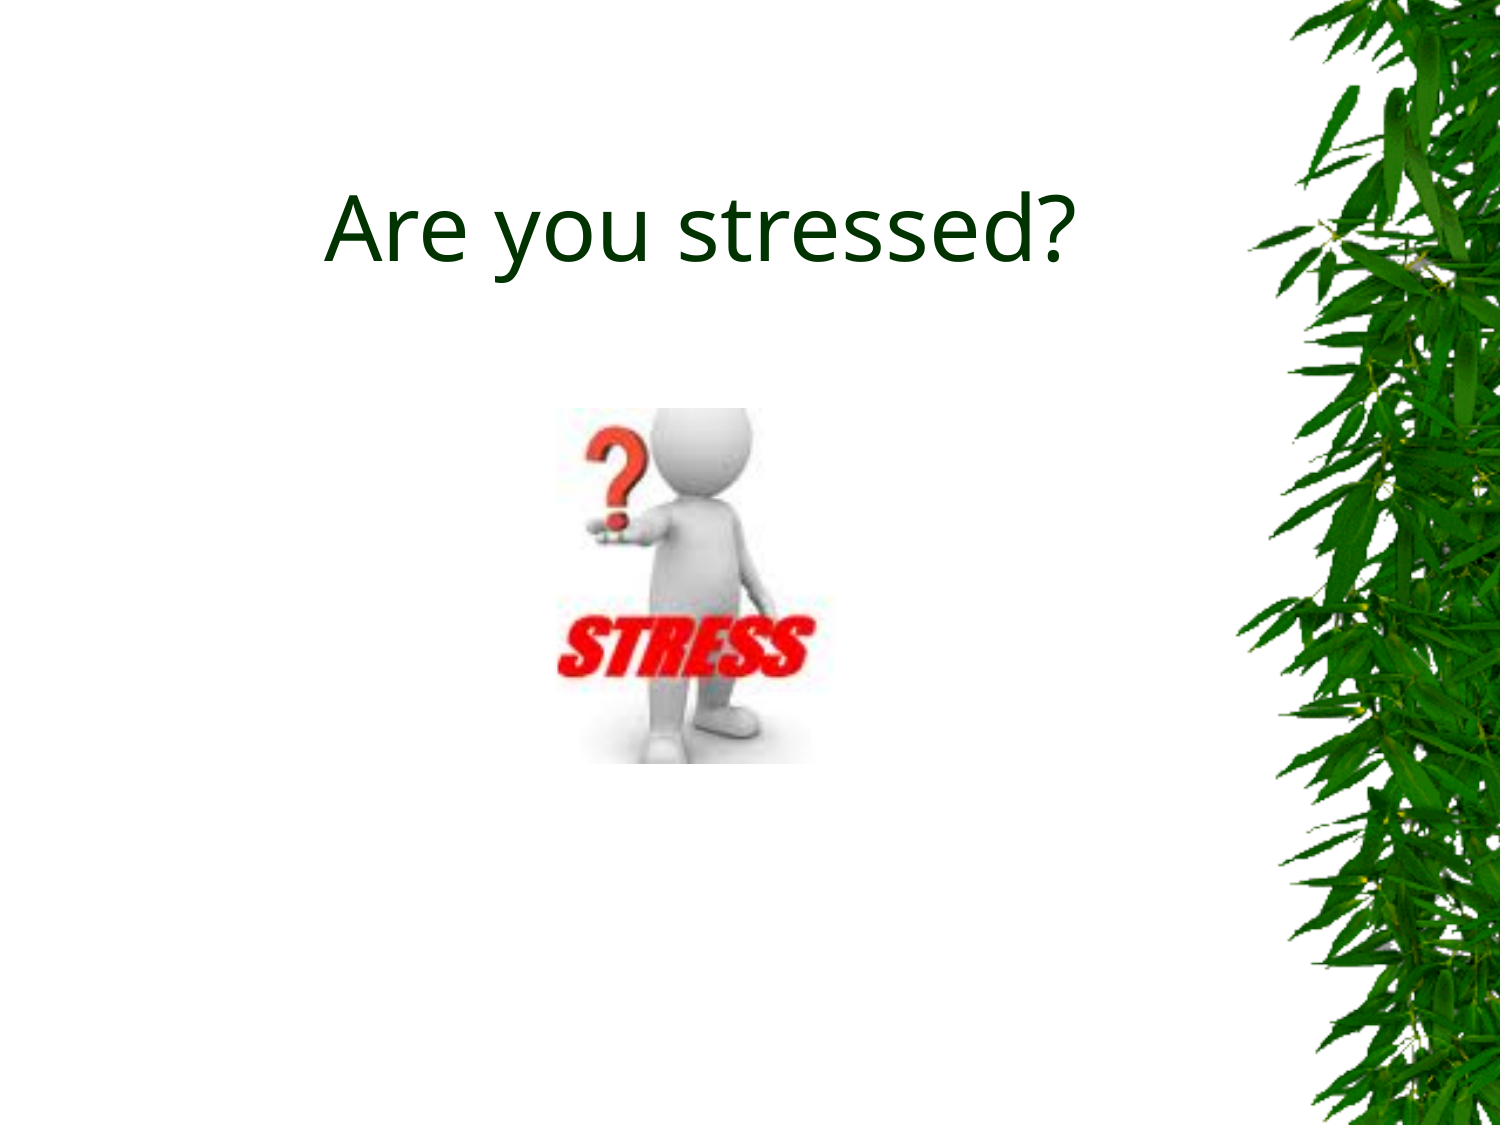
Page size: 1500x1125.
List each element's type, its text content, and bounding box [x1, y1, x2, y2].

title Are you stressed? [88, 160, 1314, 288]
picture [513, 408, 857, 764]
picture [1206, 0, 1500, 1125]
